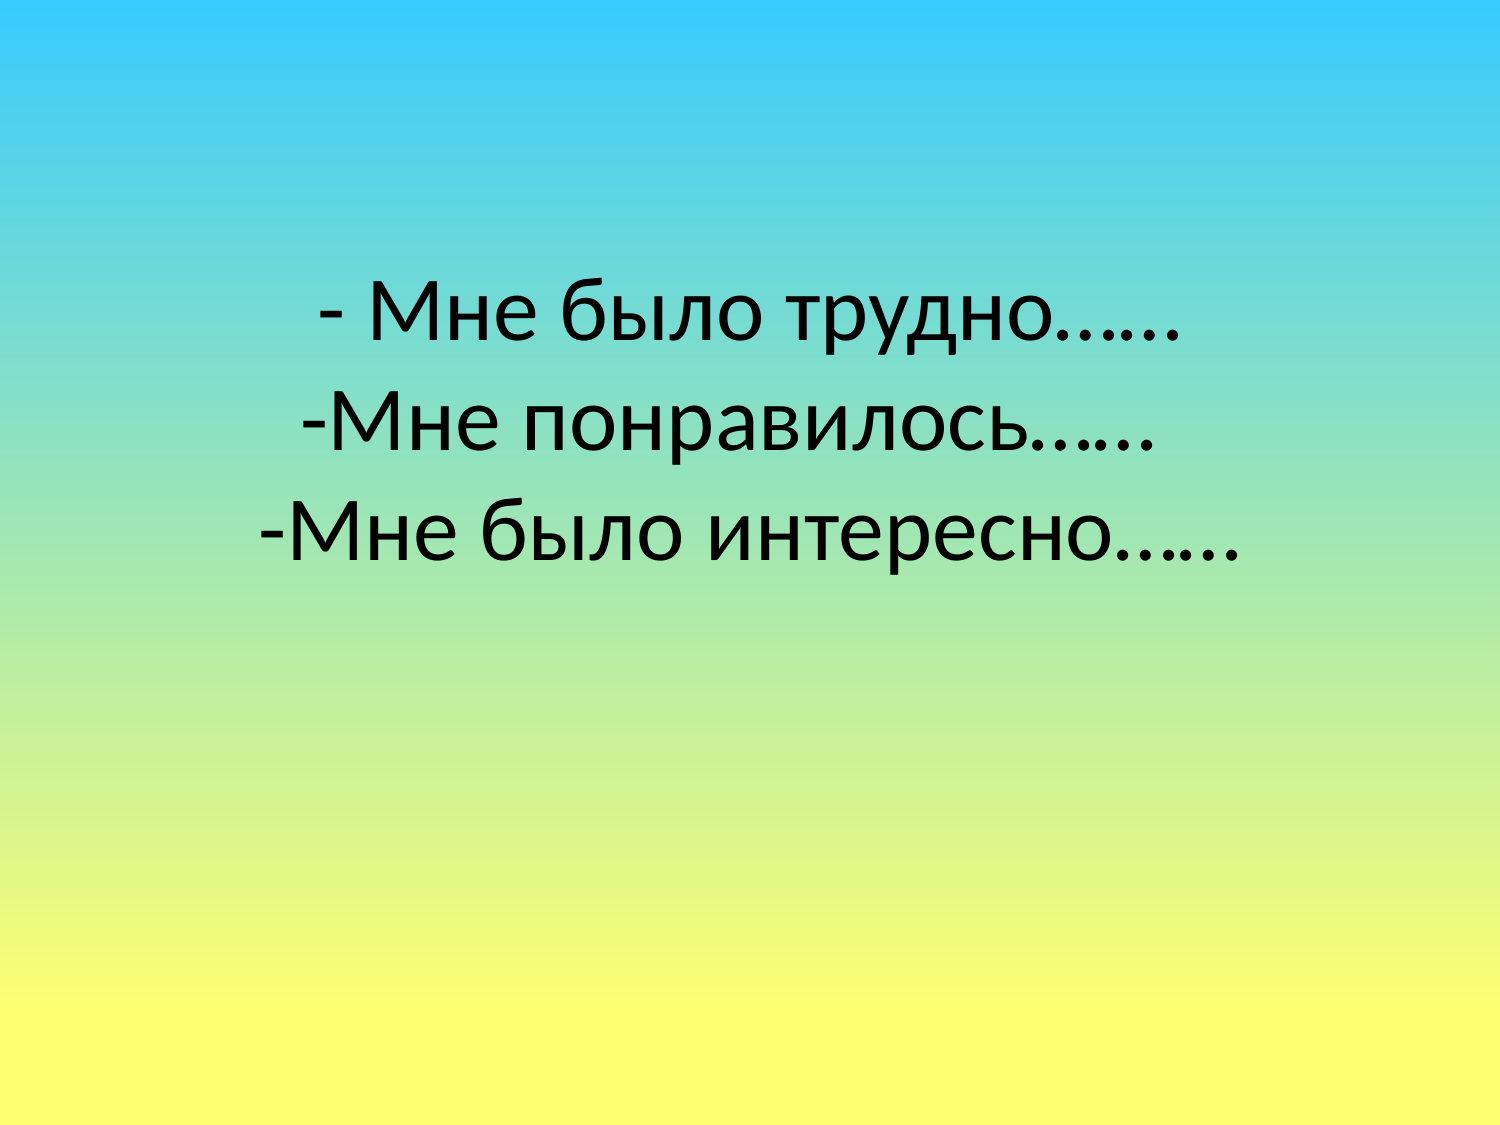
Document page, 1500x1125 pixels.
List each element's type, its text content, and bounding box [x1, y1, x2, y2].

text_box [123, 456, 1412, 704]
title - Мне было трудно…… -Мне понравилось…… -Мне было интересно…… [75, 45, 1425, 894]
